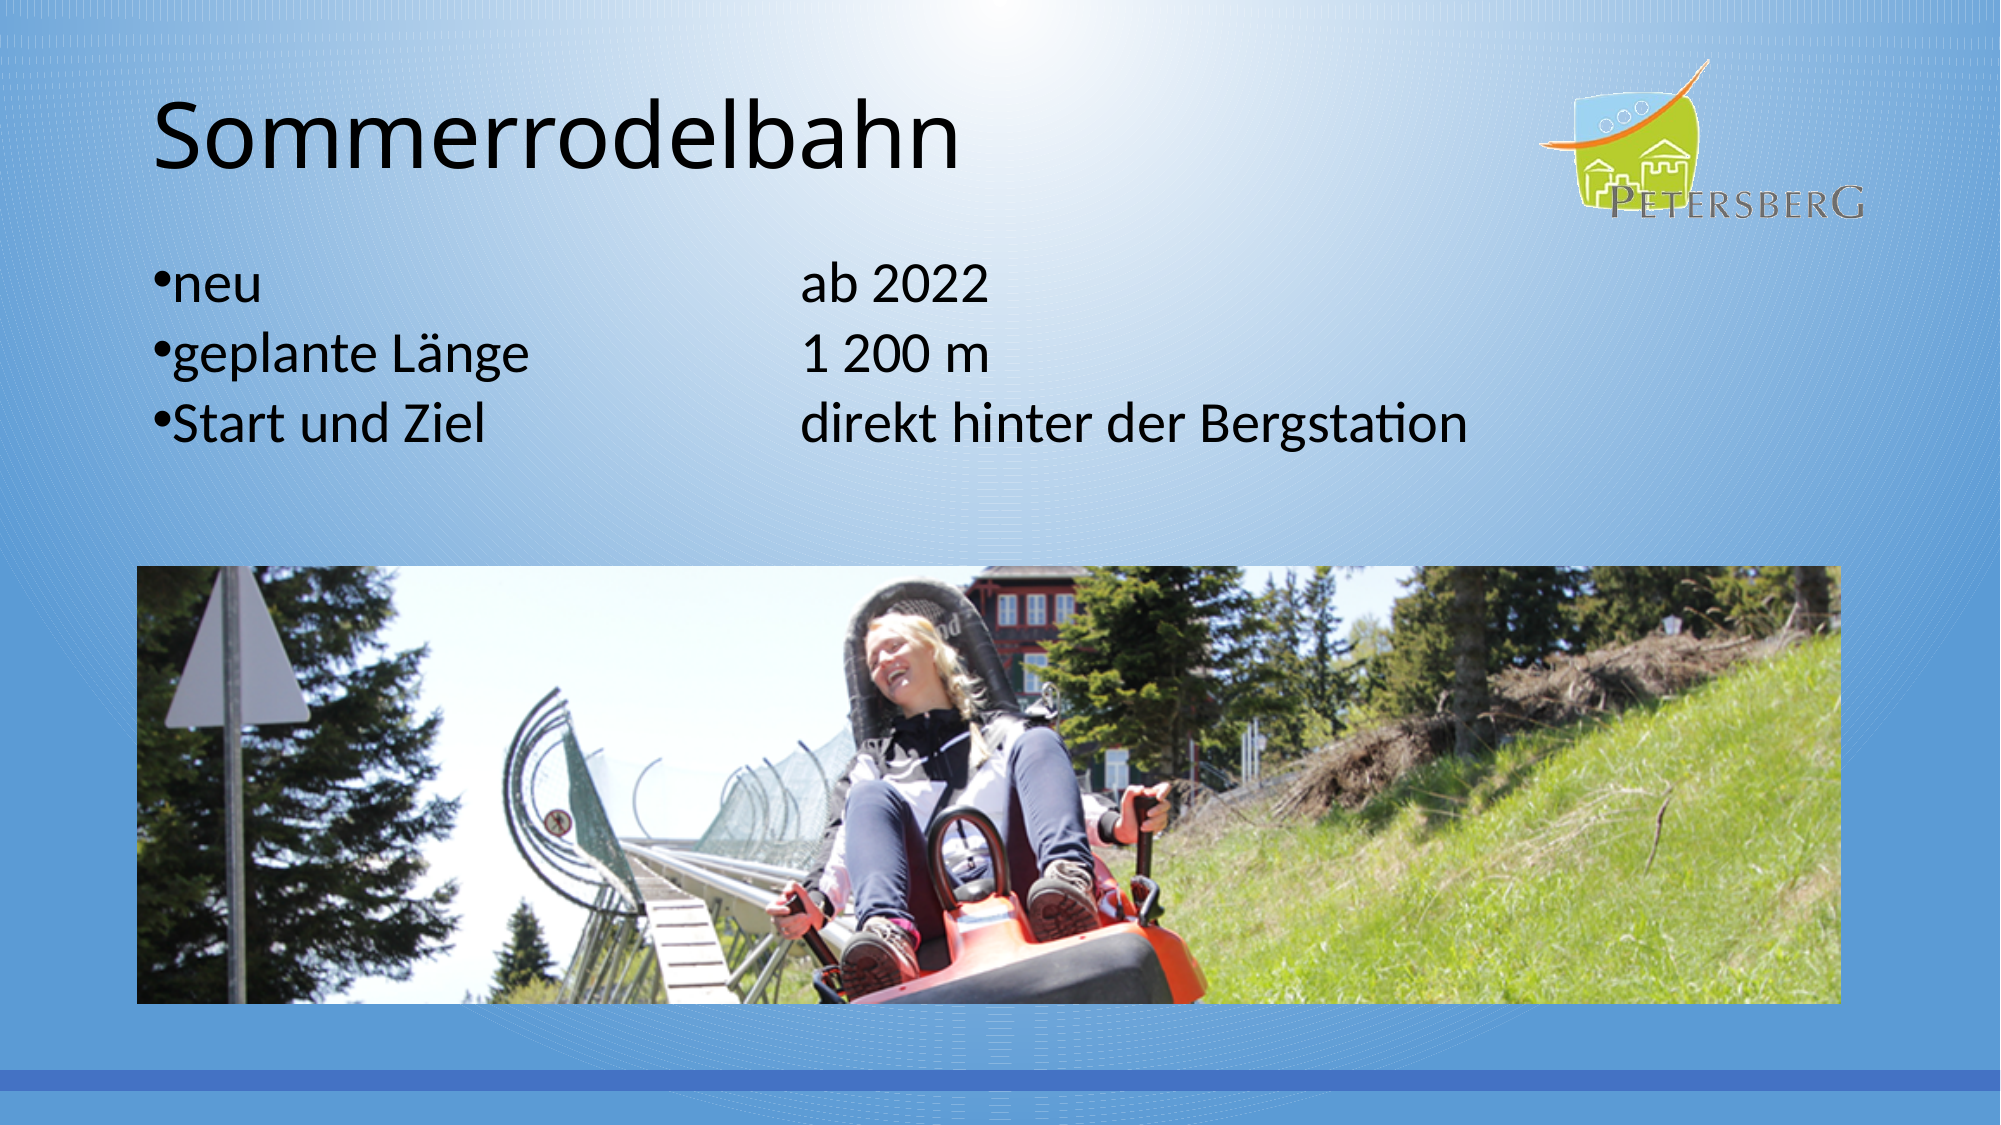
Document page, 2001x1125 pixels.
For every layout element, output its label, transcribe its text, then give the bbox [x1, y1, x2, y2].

list neu ab 2022 geplante Länge 1 200 m Start und Ziel direkt hinter der Bergstation [137, 236, 1863, 1014]
picture [137, 566, 1841, 1005]
title Sommerrodelbahn [137, 59, 1539, 218]
picture [1539, 59, 1863, 219]
